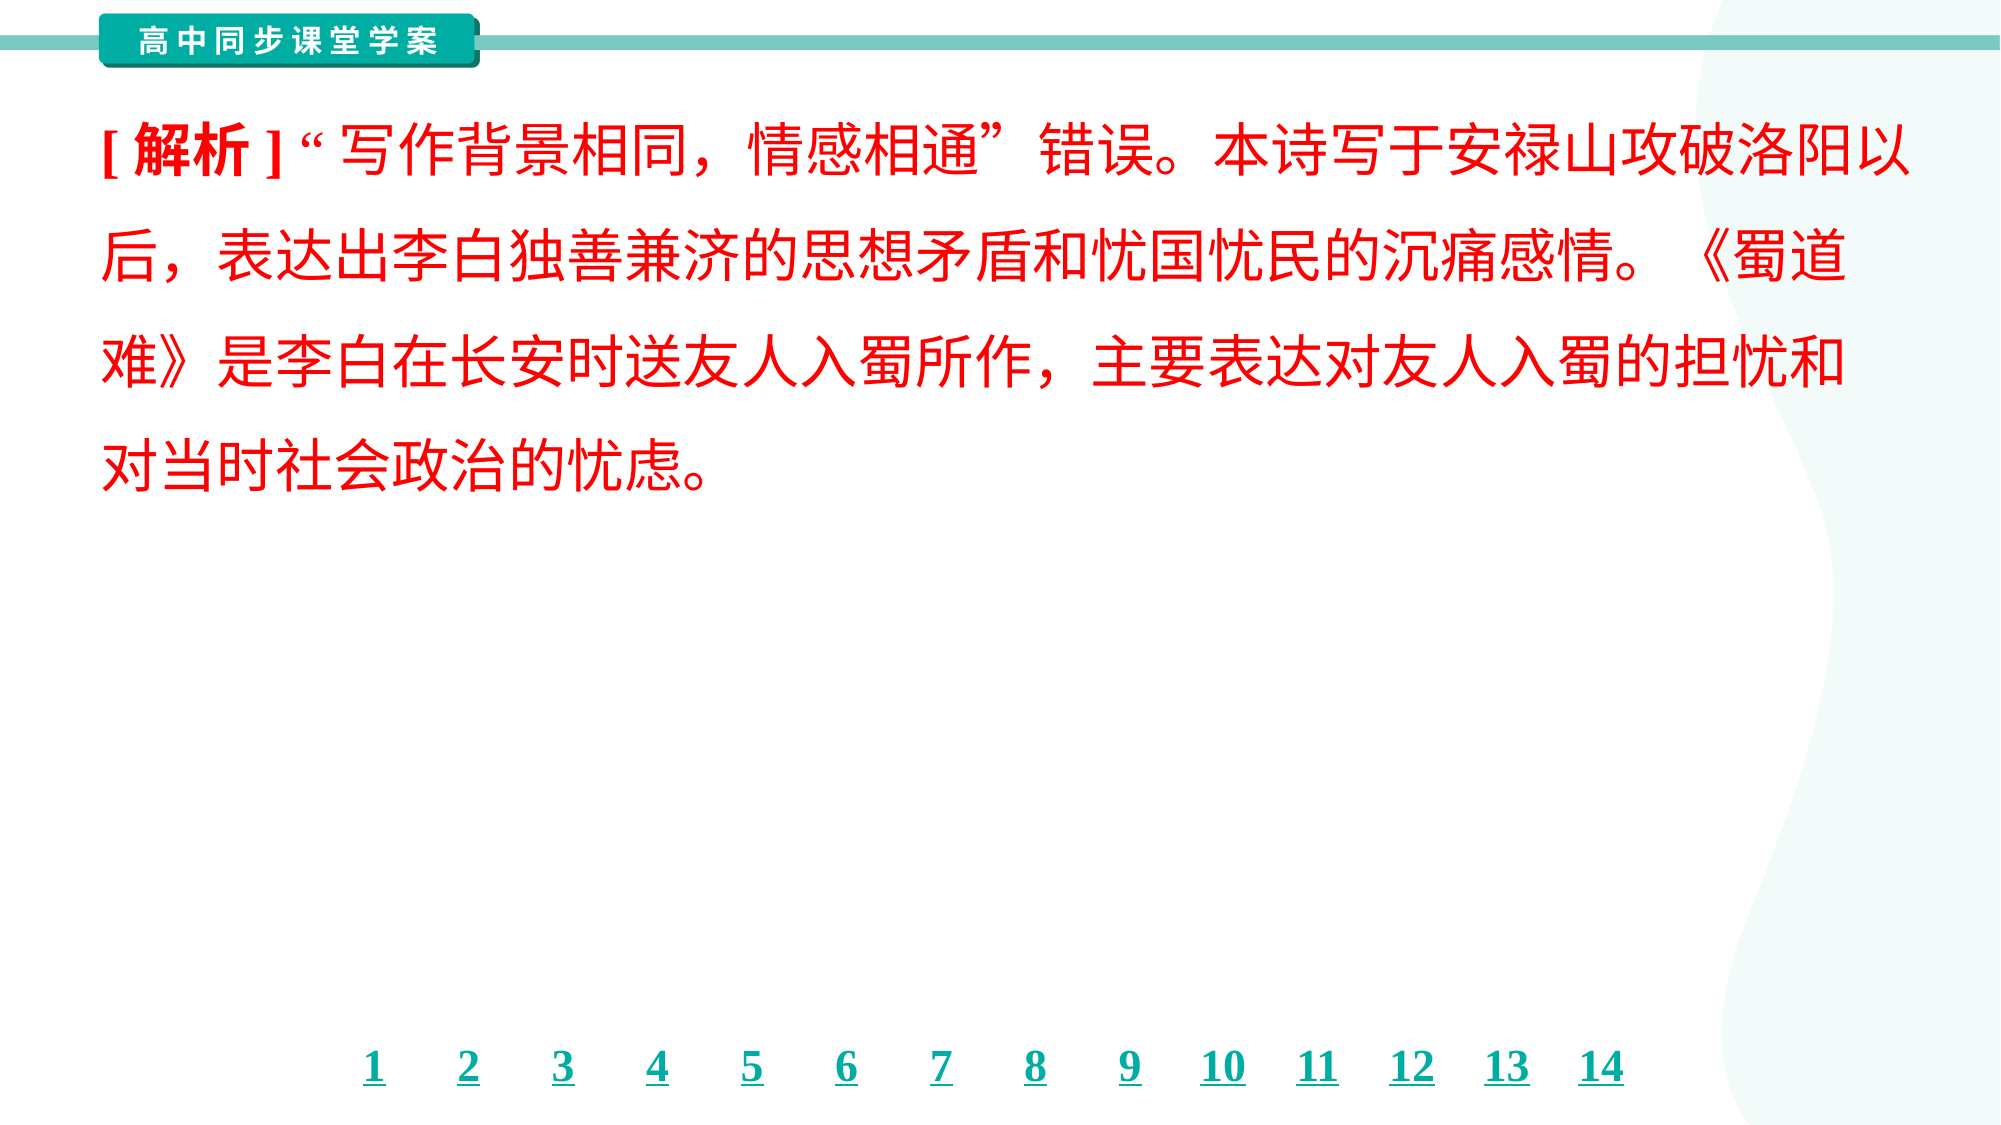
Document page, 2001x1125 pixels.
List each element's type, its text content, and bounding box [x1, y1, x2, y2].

picture [0, 0, 2000, 1125]
text_box [解析] “写作背景相同，情感相通”错误。本诗写于安禄山攻破洛阳以 后，表达出李白独善兼济的思想矛盾和忧国忧民的沉痛感情。《蜀道 难》是李白在长安时送友人入蜀所作，主要表达对友人入蜀的担忧和 对当时社会政治的忧虑。 [100, 76, 1899, 489]
